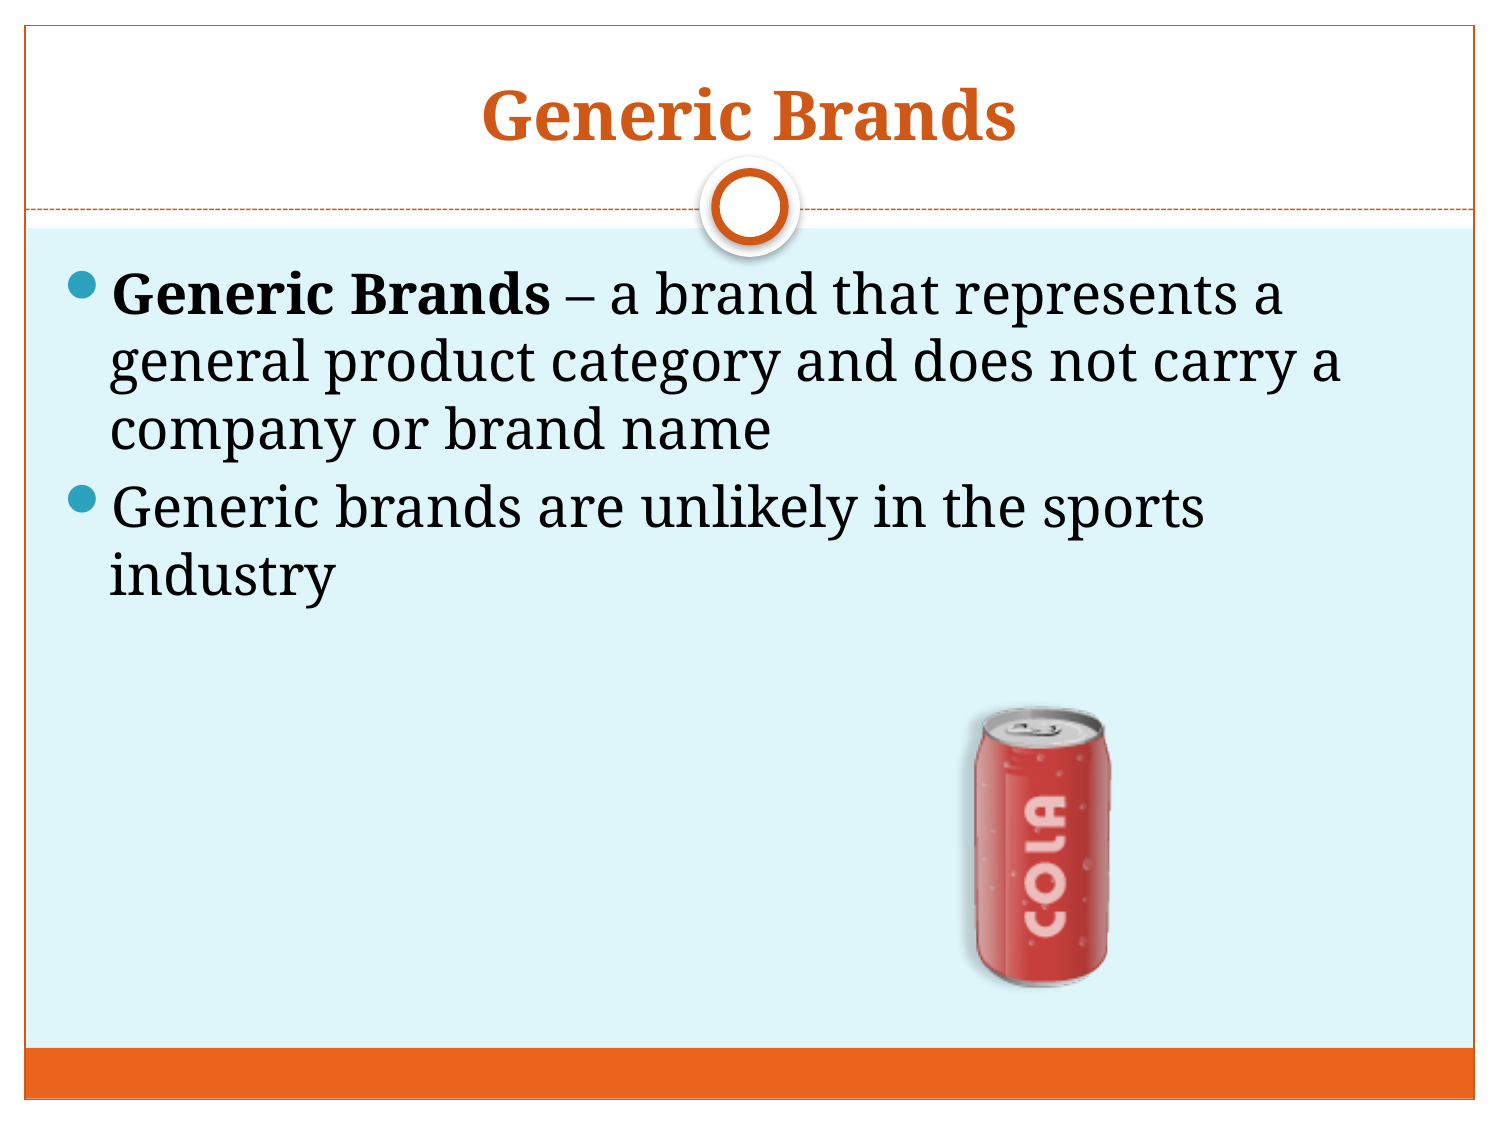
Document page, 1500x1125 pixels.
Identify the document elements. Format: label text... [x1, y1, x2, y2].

picture [899, 699, 1201, 1001]
list Generic Brands – a brand that represents a general product category and does not carry a company or brand name Generic brands are unlikely in the sports industry [49, 250, 1445, 1001]
title Generic Brands [49, 37, 1450, 162]
